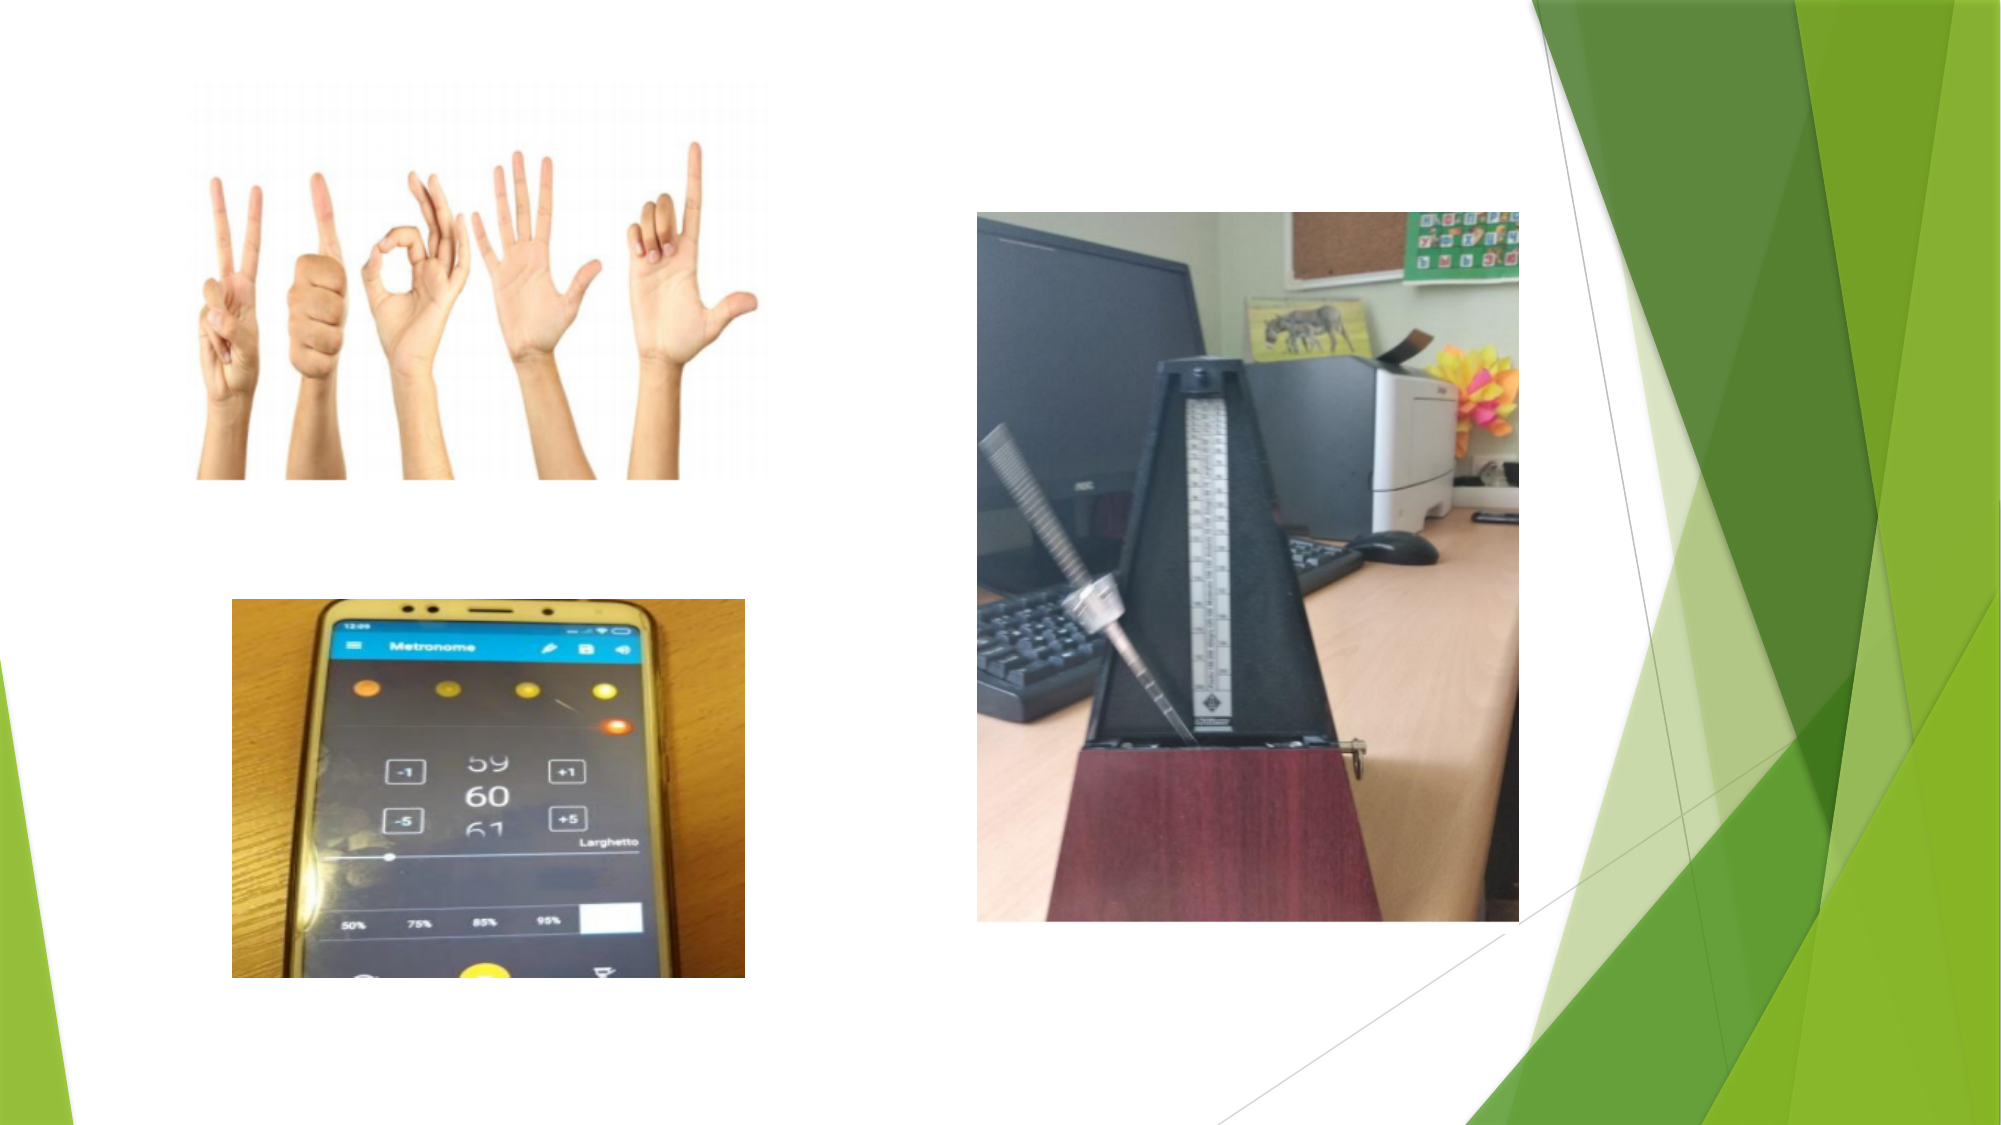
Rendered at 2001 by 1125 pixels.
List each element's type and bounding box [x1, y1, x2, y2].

picture [977, 212, 1519, 934]
picture [231, 599, 745, 979]
picture [158, 79, 770, 511]
